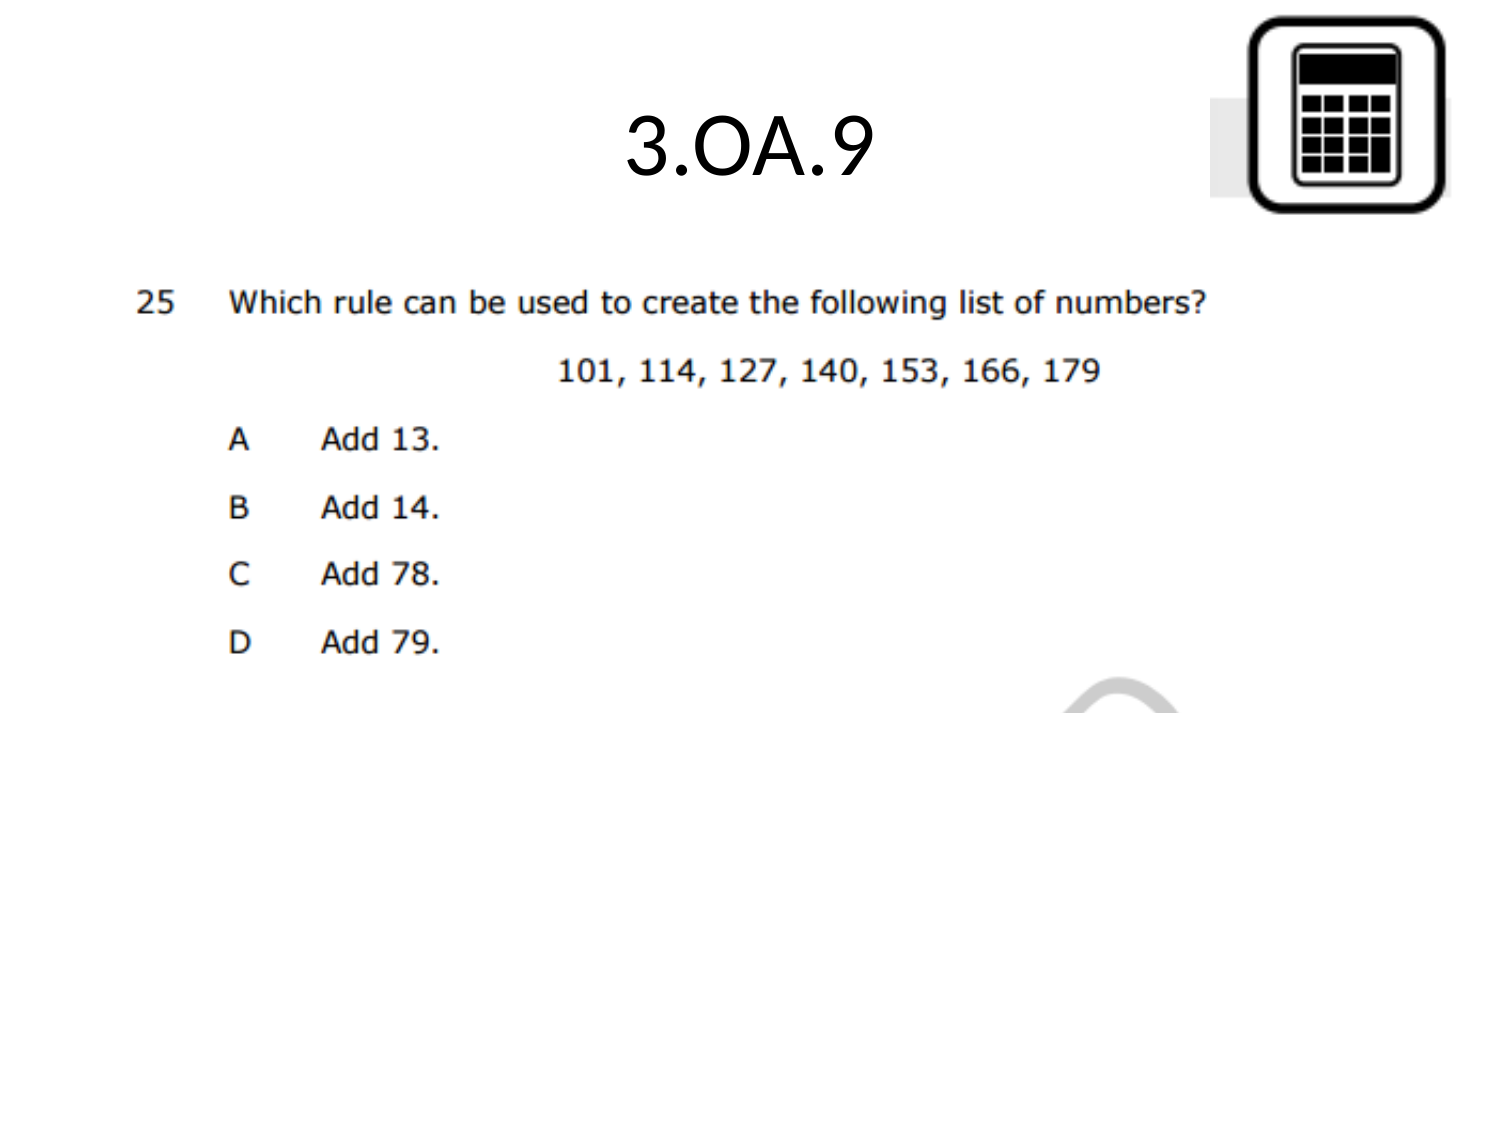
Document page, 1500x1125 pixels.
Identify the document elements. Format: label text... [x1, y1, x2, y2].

title 3.OA.9 [75, 45, 1204, 233]
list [112, 262, 1500, 713]
picture [1209, 0, 1485, 251]
